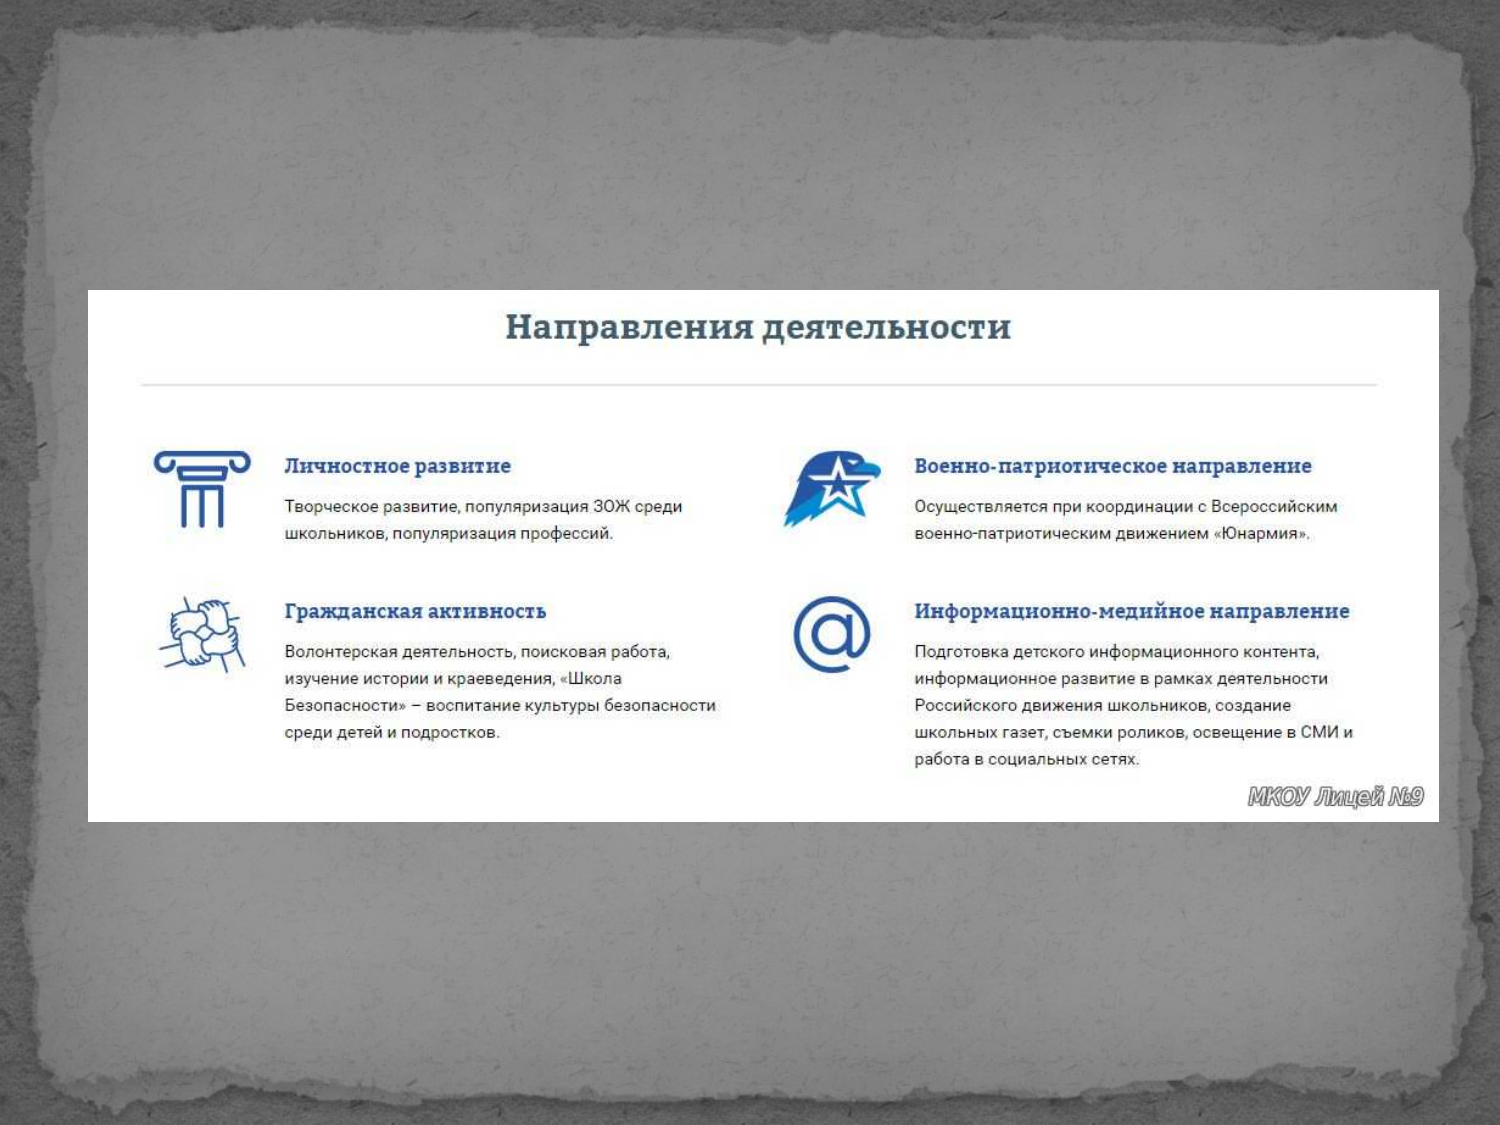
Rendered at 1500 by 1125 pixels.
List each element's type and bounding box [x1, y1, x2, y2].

list [89, 291, 1440, 823]
